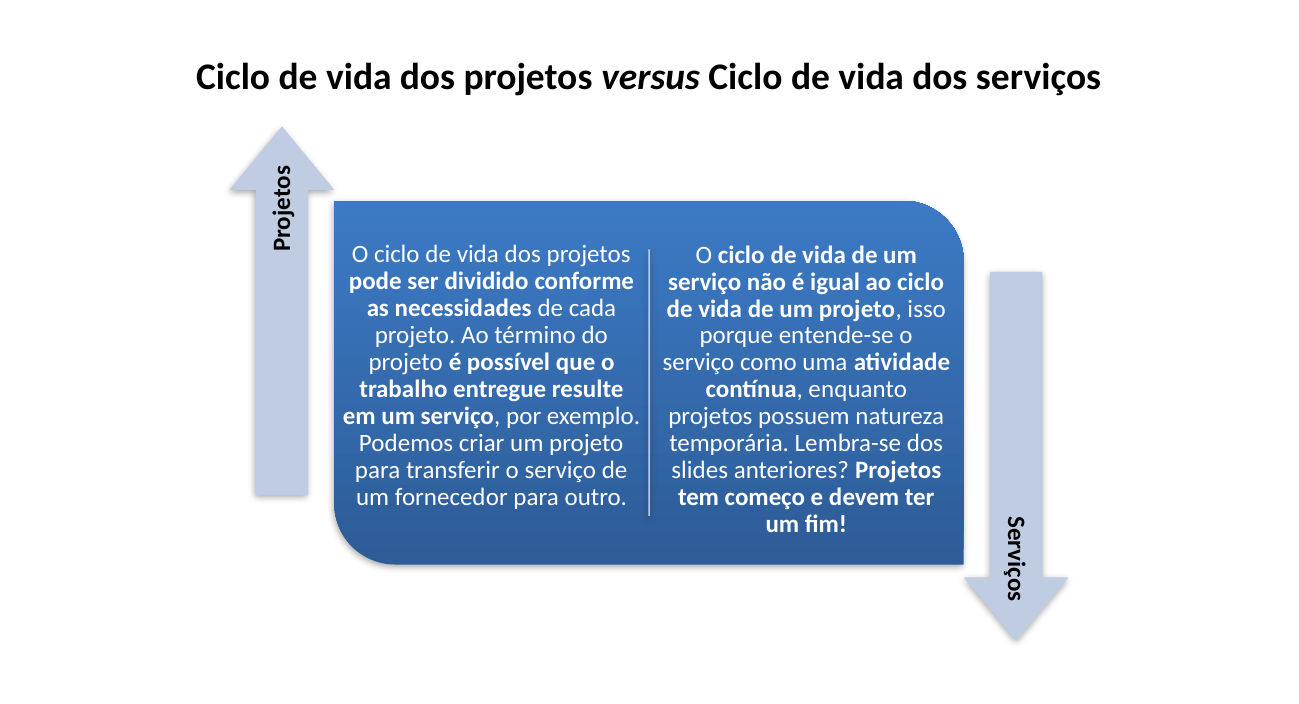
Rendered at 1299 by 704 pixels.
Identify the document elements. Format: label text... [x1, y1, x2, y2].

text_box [229, 125, 1069, 642]
text_box Ciclo de vida dos projetos versus Ciclo de vida dos serviços [0, 44, 1299, 106]
